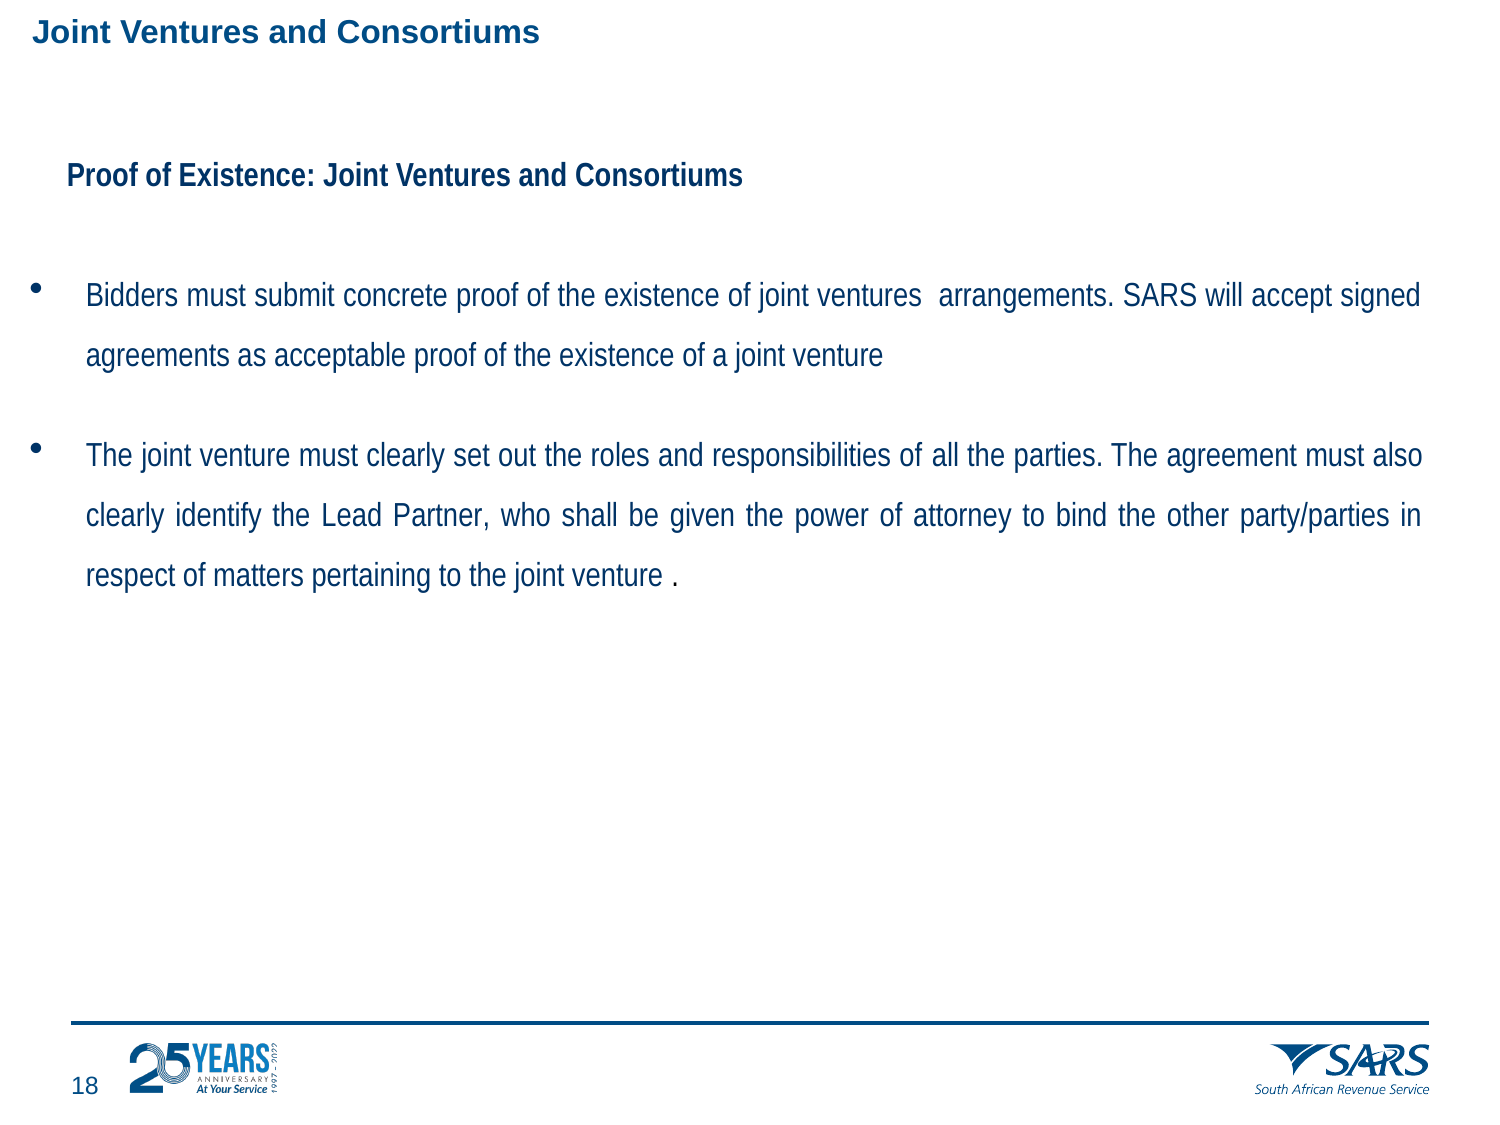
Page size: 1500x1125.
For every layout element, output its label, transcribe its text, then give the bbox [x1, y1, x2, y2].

text_box Proof of Existence: Joint Ventures and Consortiums Bidders must submit concrete proof of the existence of joint ventures arrangements. SARS will accept signed agreements as acceptable proof of the existence of a joint venture The joint venture must clearly set out the roles and responsibilities of all the parties. The agreement must also clearly identify the Lead Partner, who shall be given the power of attorney to bind the other party/parties in respect of matters pertaining to the joint venture . [29, 113, 1424, 593]
slide_number 17 [56, 1054, 394, 1115]
title Joint Ventures and Consortiums [17, 0, 1311, 59]
